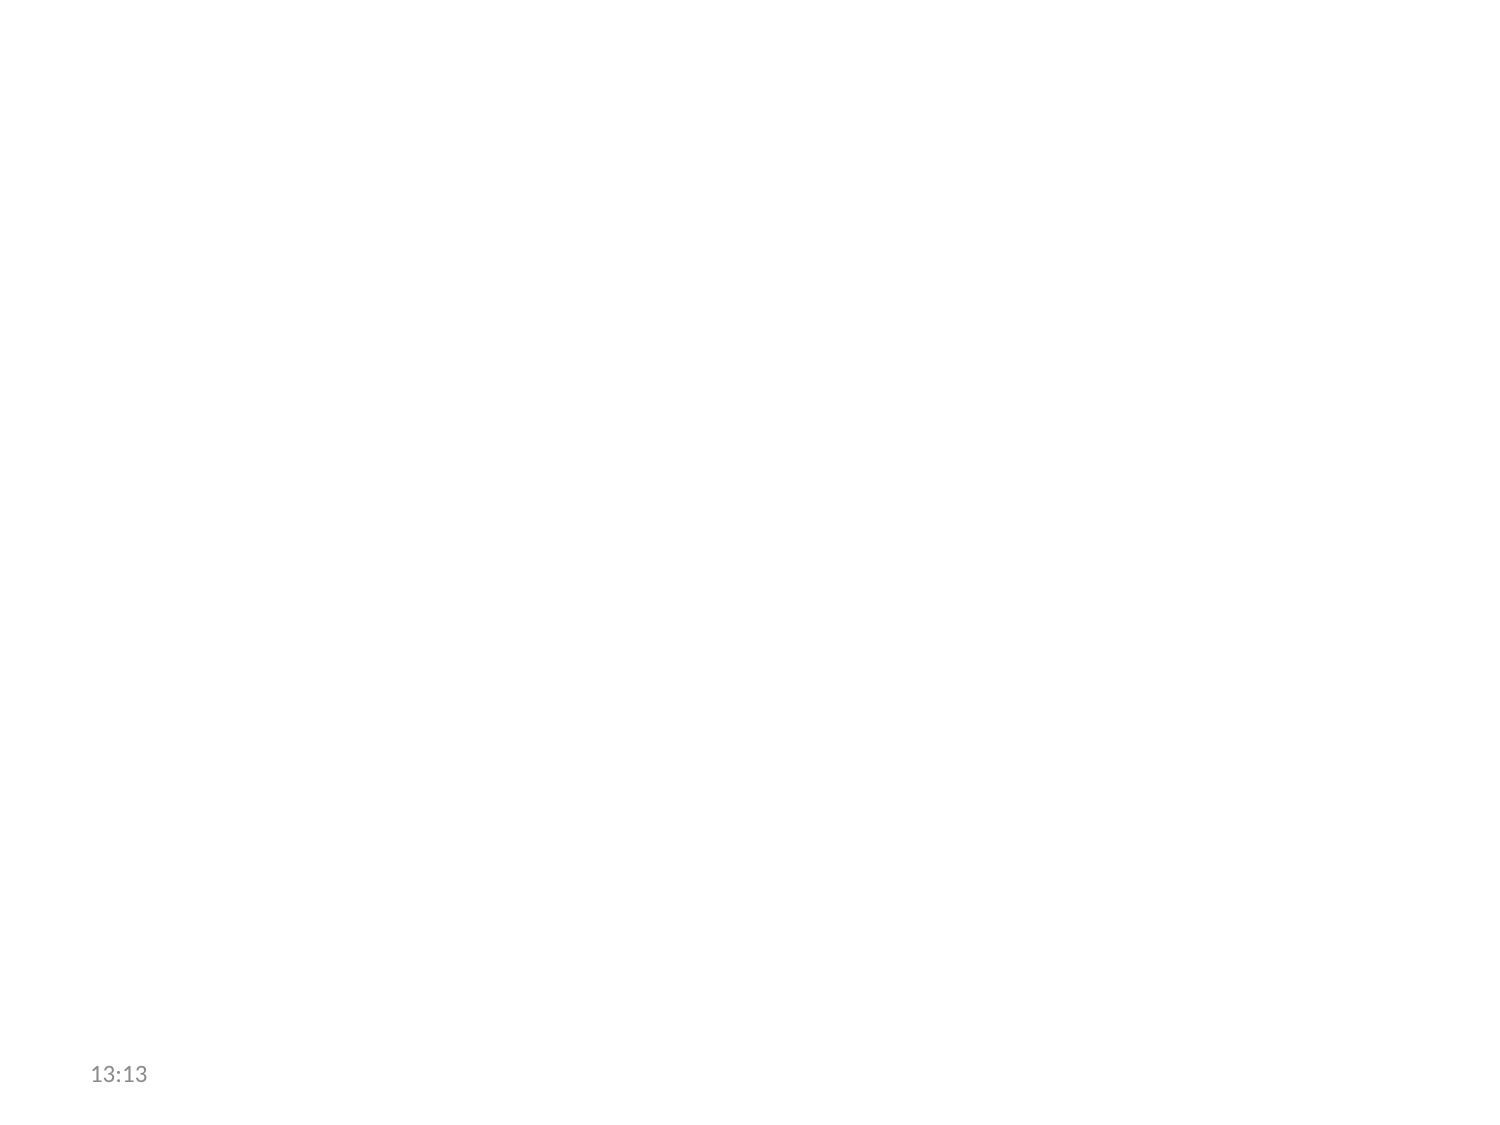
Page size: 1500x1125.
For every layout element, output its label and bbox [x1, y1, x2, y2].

slide_number [75, 1042, 425, 1103]
